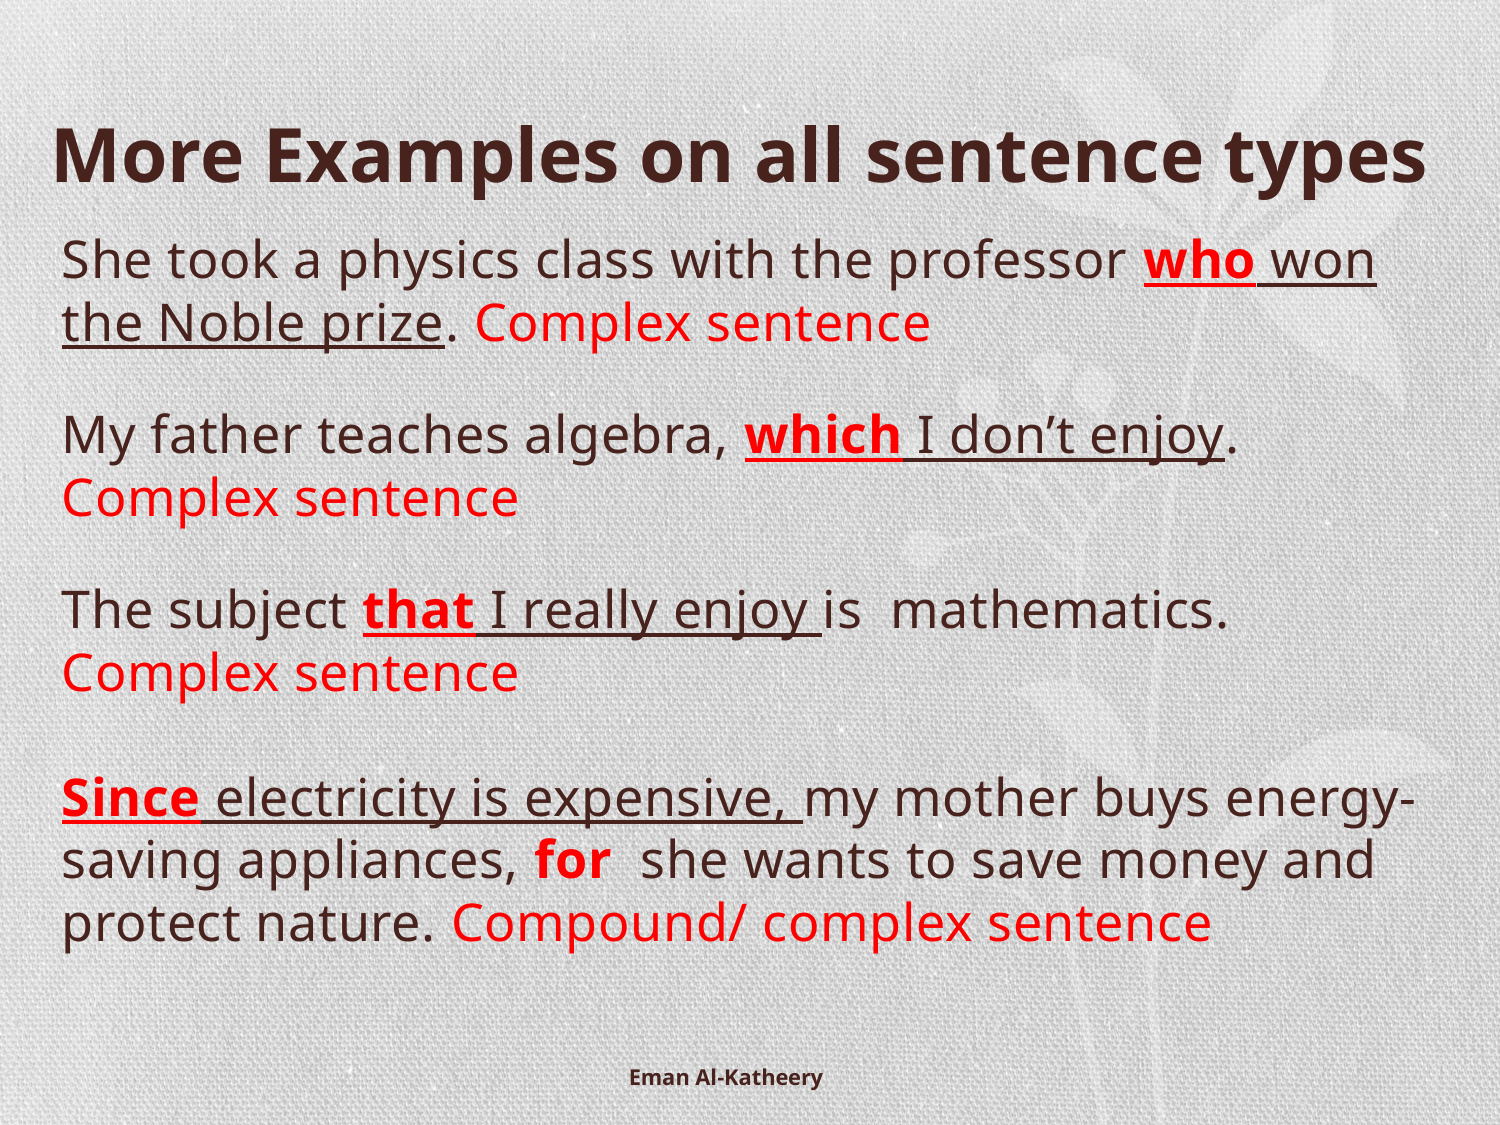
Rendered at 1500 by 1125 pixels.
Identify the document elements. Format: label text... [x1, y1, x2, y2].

list She took a physics class with the professor who won the Noble prize. Complex sentence My father teaches algebra, which I don’t enjoy. Complex sentence The subject that I really enjoy is mathematics. Complex sentence Since electricity is expensive, my mother buys energy-saving appliances, for she wants to save money and protect nature. Compound/ complex sentence [46, 219, 1457, 997]
footer Eman Al-Katheery [614, 1054, 1285, 1103]
title More Examples on all sentence types [35, 70, 1445, 205]
